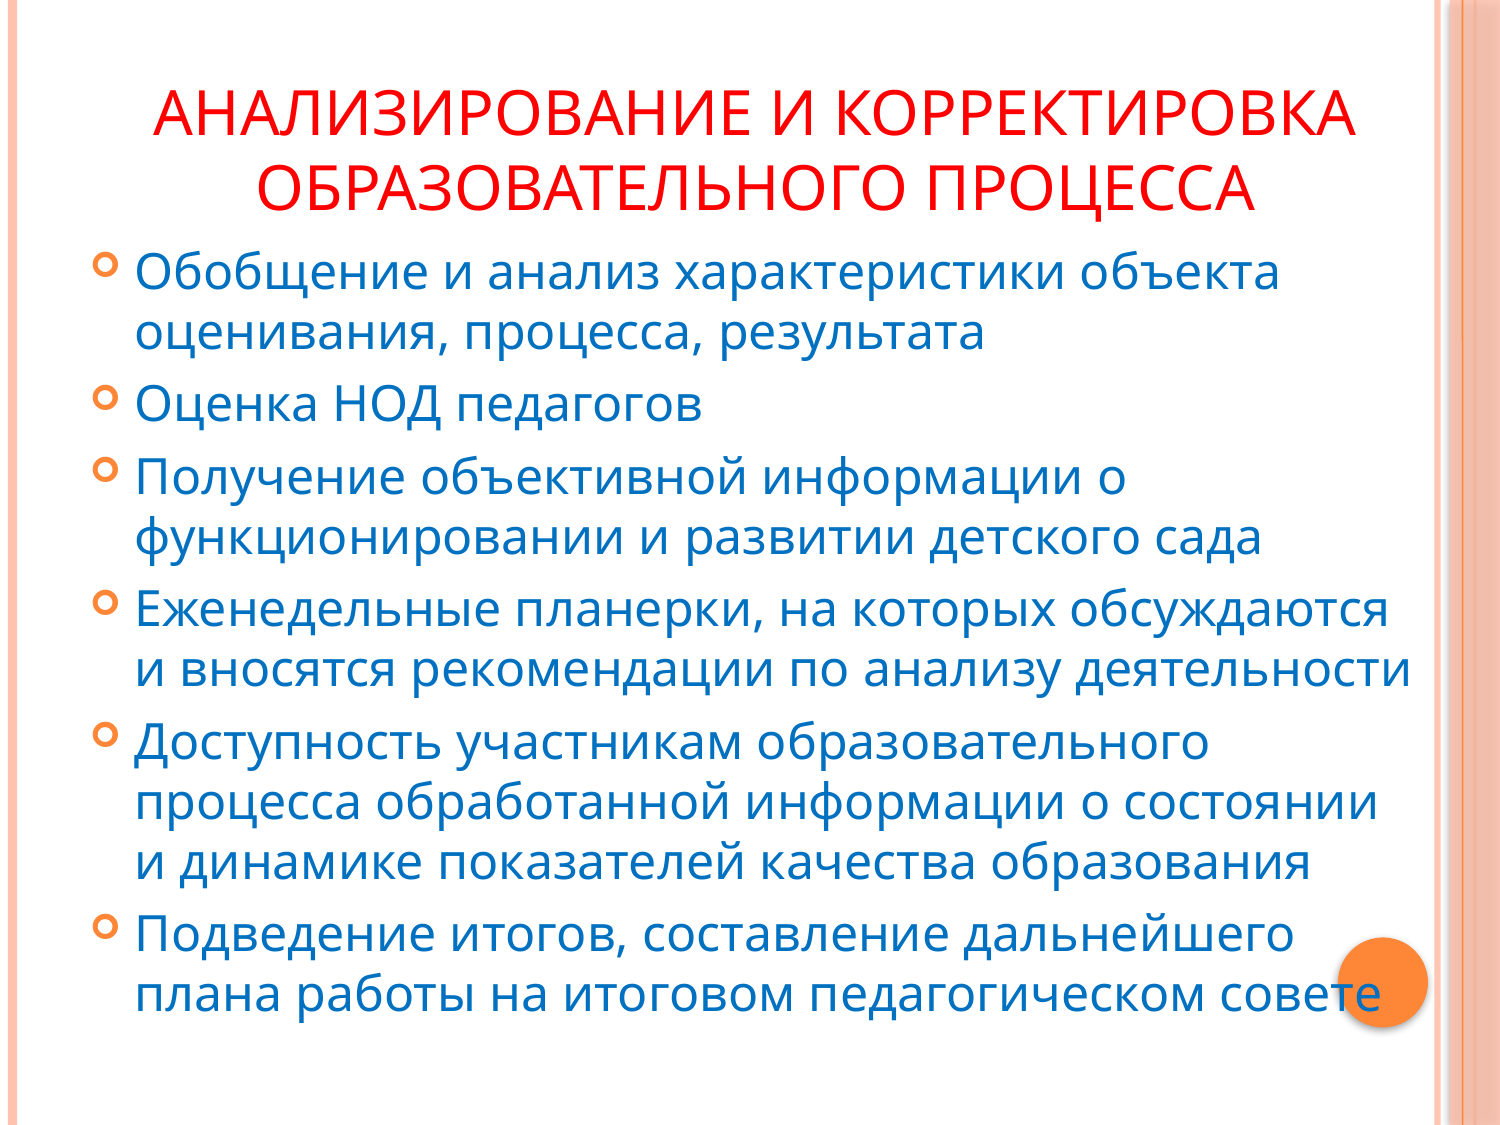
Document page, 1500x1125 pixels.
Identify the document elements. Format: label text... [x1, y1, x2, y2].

list Обобщение и анализ характеристики объекта оценивания, процесса, результата Оценка НОД педагогов Получение объективной информации о функционировании и развитии детского сада Еженедельные планерки, на которых обсуждаются и вносятся рекомендации по анализу деятельности Доступность участникам образовательного процесса обработанной информации о состоянии и динамике показателей качества образования Подведение итогов, составление дальнейшего плана работы на итоговом педагогическом совете [75, 231, 1436, 1062]
title Анализирование и корректировка образовательного процесса [100, 42, 1412, 231]
